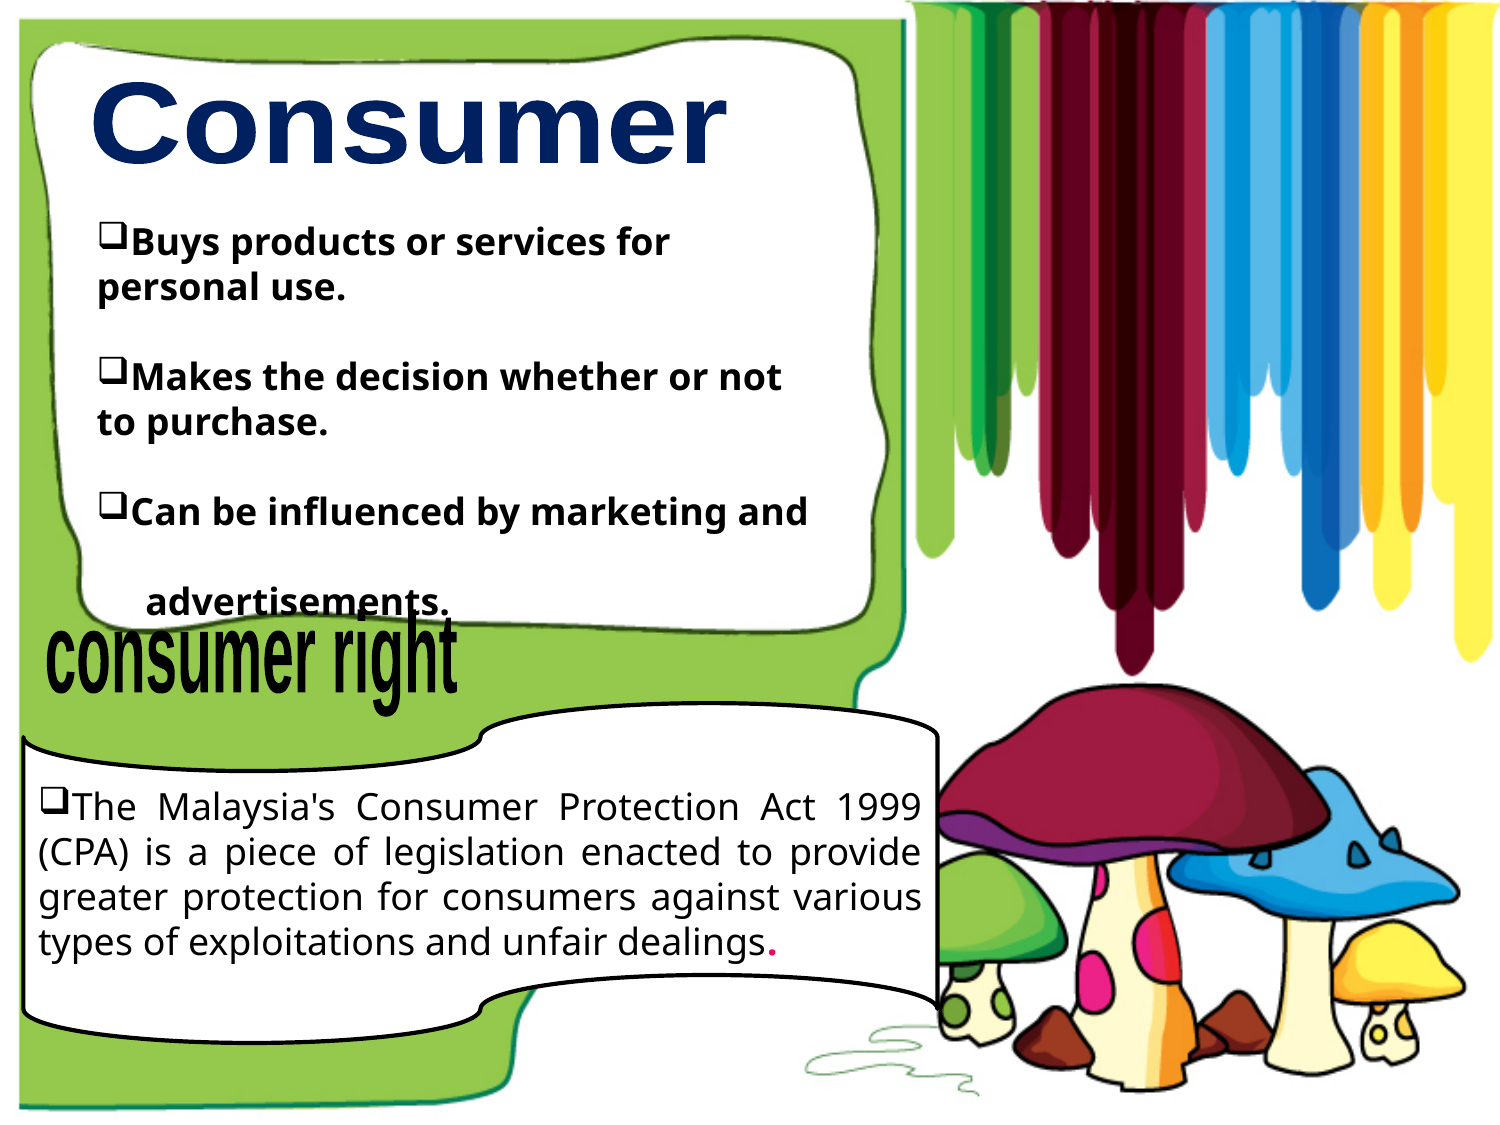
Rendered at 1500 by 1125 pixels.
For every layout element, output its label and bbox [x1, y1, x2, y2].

list [0, 0, 1500, 1125]
